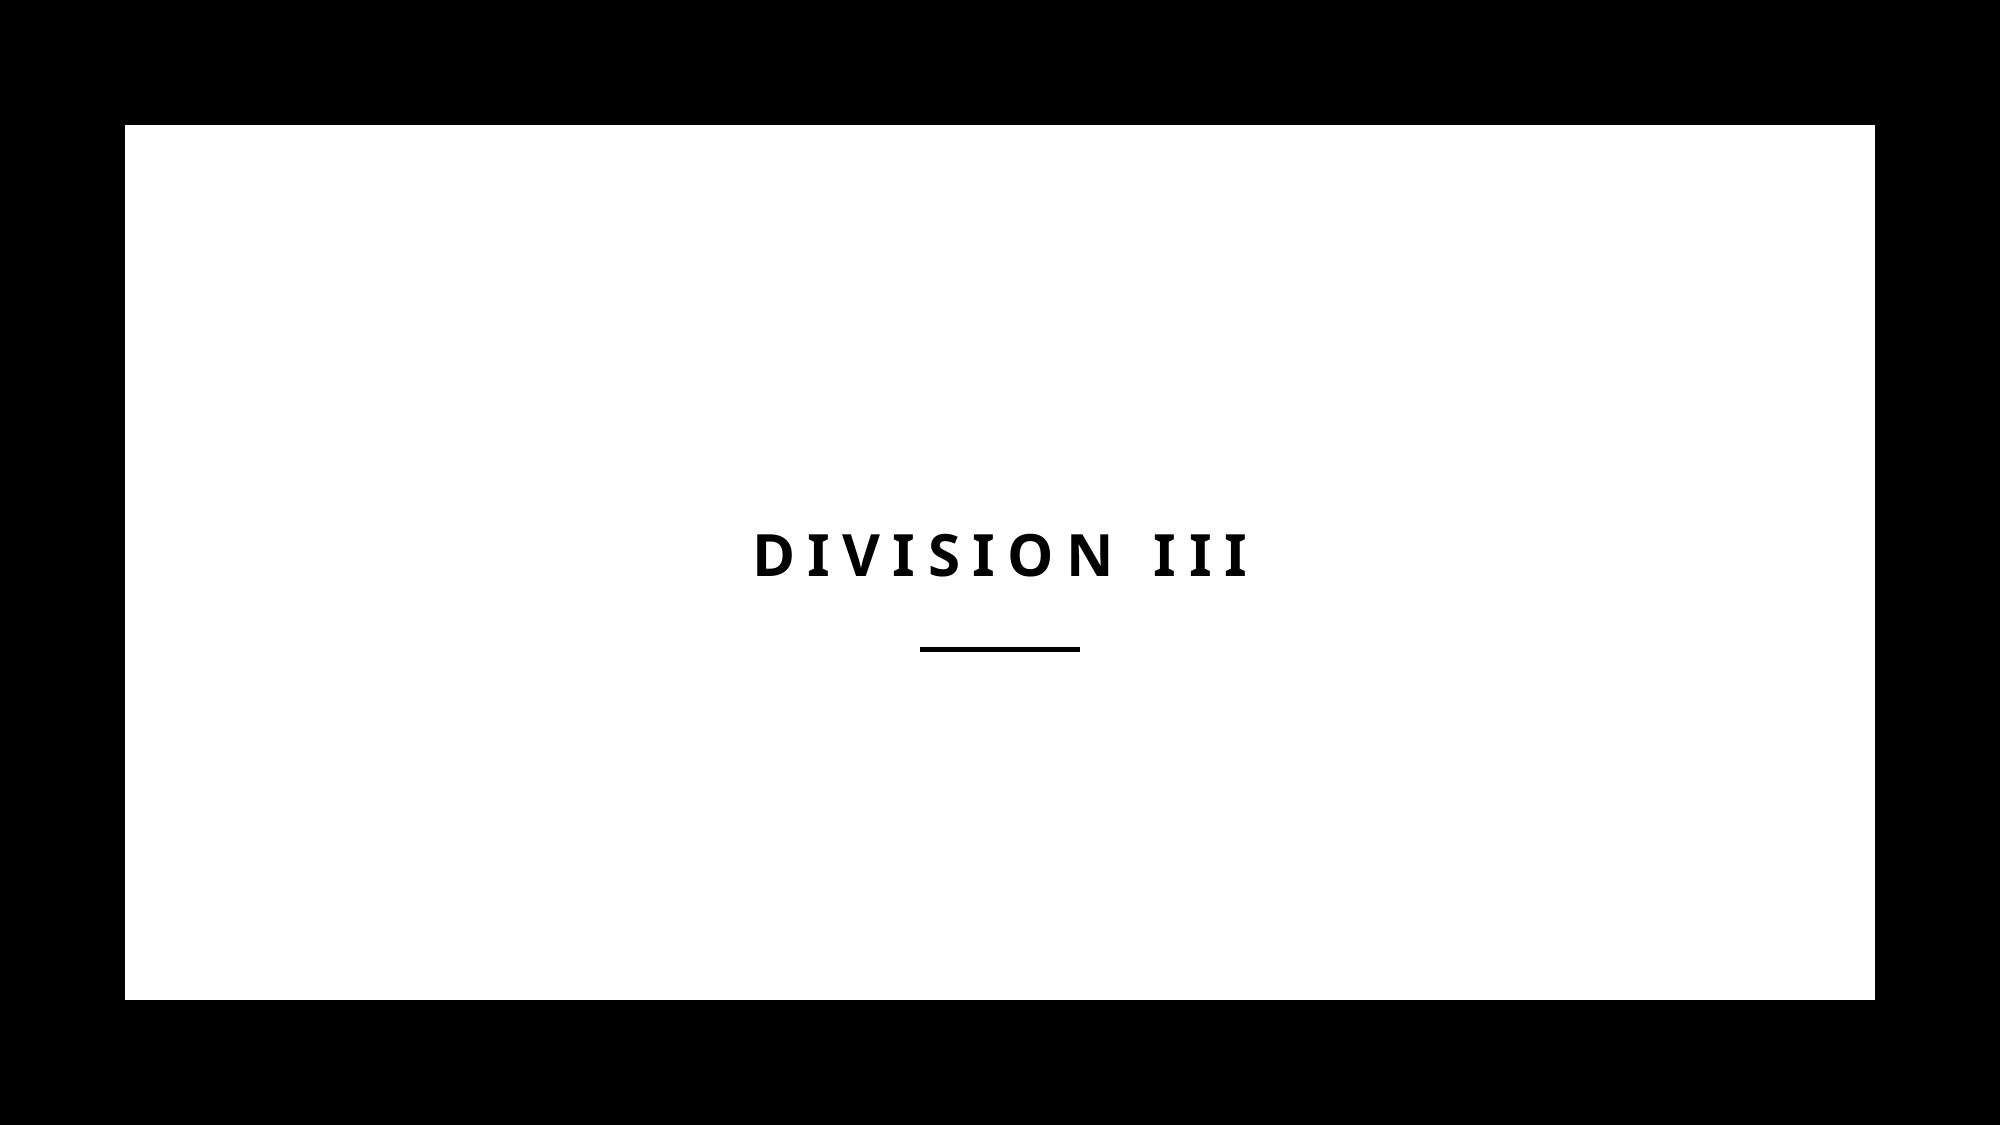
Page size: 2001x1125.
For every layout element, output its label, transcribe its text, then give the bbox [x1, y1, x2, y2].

text_box [0, 0, 2000, 1125]
title DIVISION III [375, 286, 1625, 596]
text_box [124, 124, 1876, 1001]
